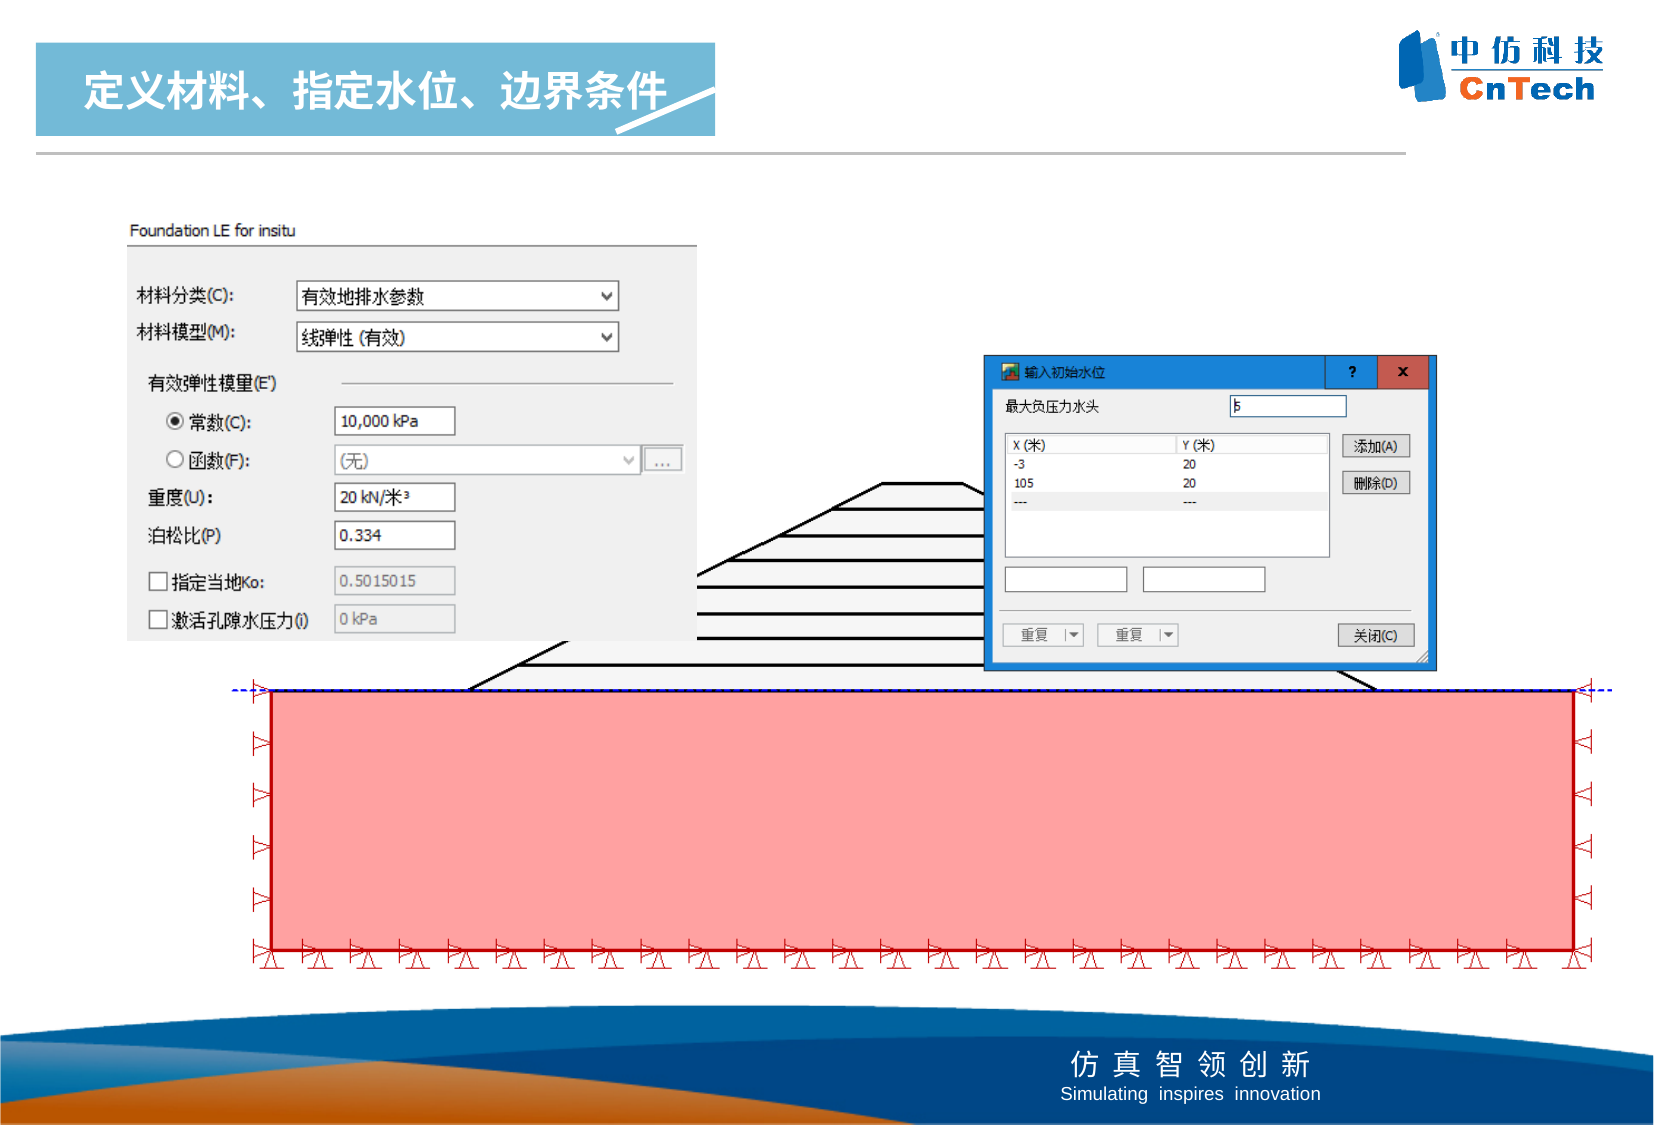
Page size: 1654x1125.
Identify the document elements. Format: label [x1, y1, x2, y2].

text_box [35, 42, 1406, 154]
picture [0, 0, 1654, 1125]
